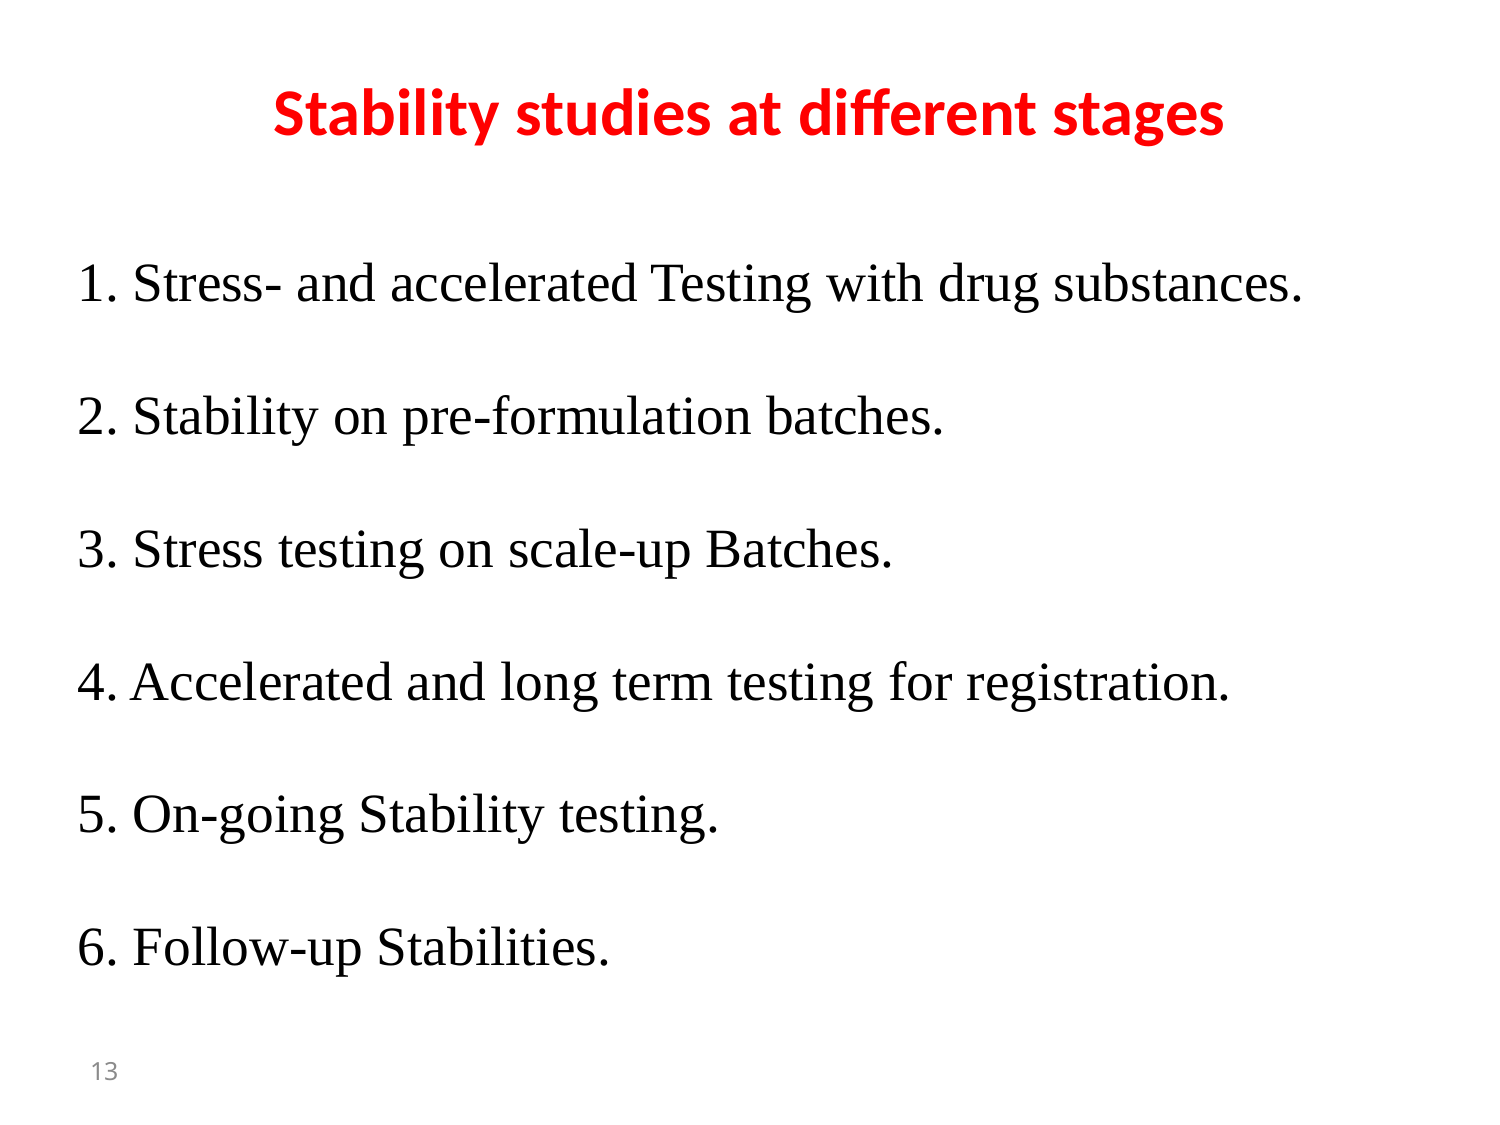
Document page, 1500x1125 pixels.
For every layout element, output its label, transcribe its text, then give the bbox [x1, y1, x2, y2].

slide_number 13 [75, 1042, 425, 1103]
title Stability studies at different stages [75, 45, 1425, 173]
list 1. Stress- and accelerated Testing with drug substances. 2. Stability on pre-formulation batches. 3. Stress testing on scale-up Batches. 4. Accelerated and long term testing for registration. 5. On-going Stability testing. 6. Follow-up Stabilities. [62, 172, 1413, 993]
